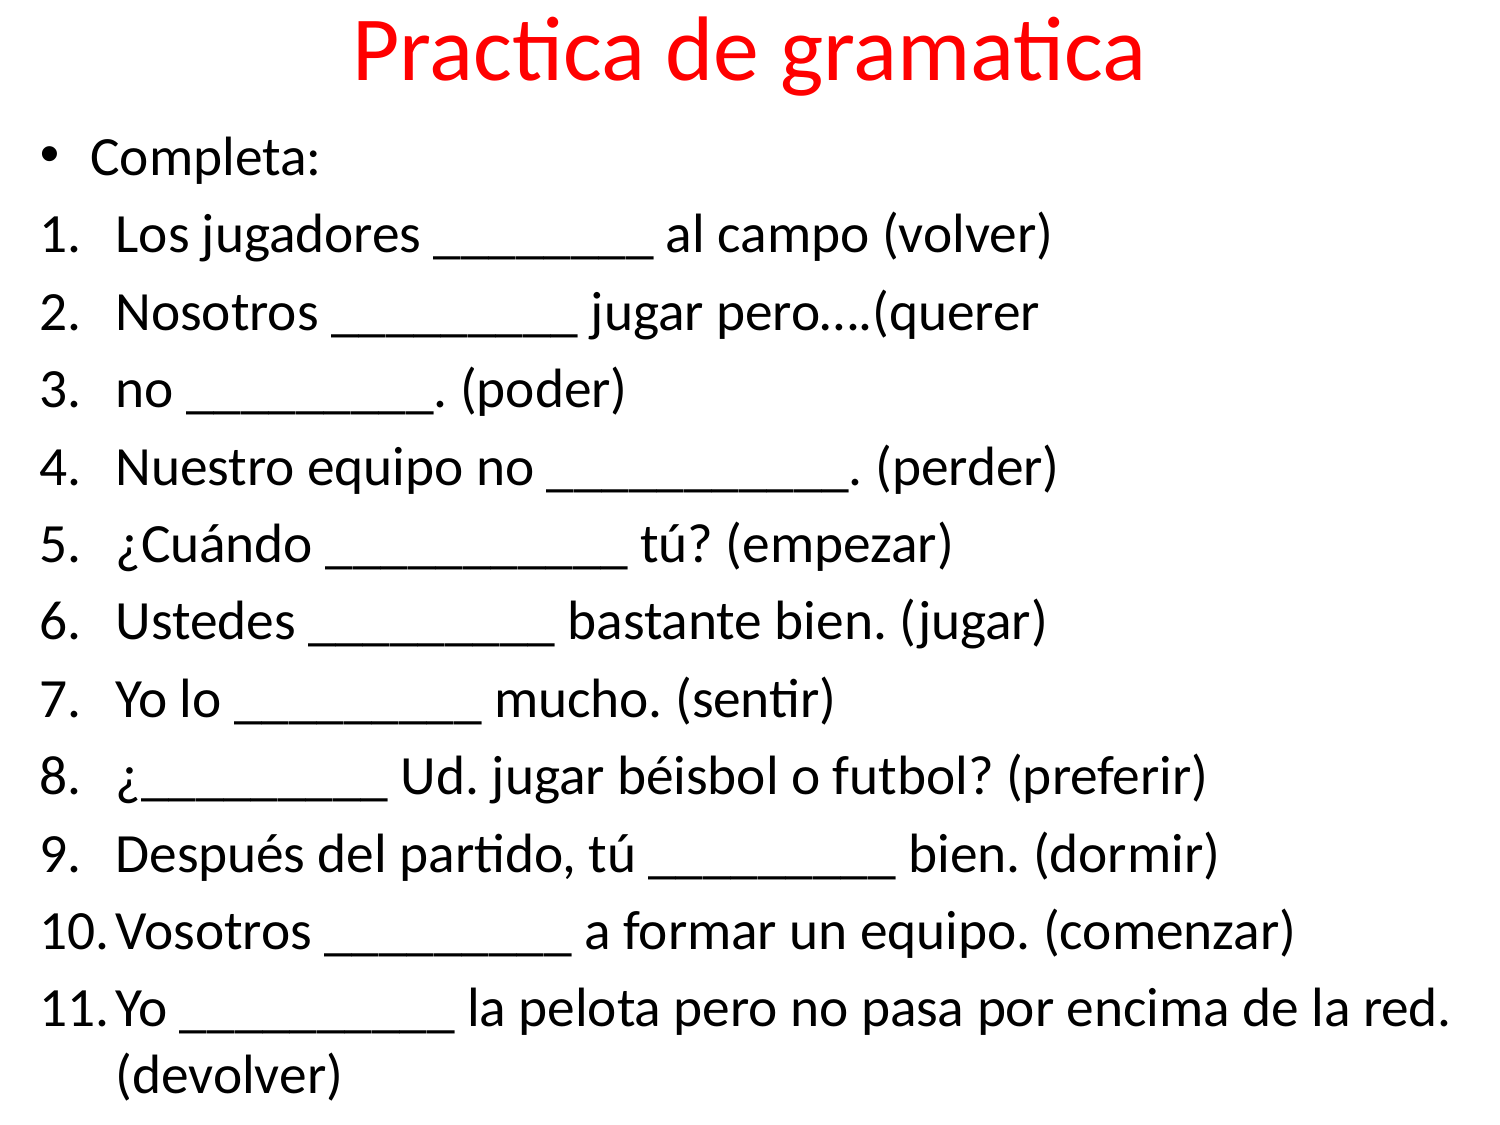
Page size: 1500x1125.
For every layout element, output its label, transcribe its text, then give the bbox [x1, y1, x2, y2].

list Completa: Los jugadores ________ al campo (volver) Nosotros _________ jugar pero….(querer no _________. (poder) Nuestro equipo no ___________. (perder) ¿Cuándo ___________ tú? (empezar) Ustedes _________ bastante bien. (jugar) Yo lo _________ mucho. (sentir) ¿_________ Ud. jugar béisbol o futbol? (preferir) Después del partido, tú _________ bien. (dormir) Vosotros _________ a formar un equipo. (comenzar) Yo __________ la pelota pero no pasa por encima de la red. (devolver) [24, 112, 1500, 1113]
title Practica de gramatica [75, 0, 1425, 112]
